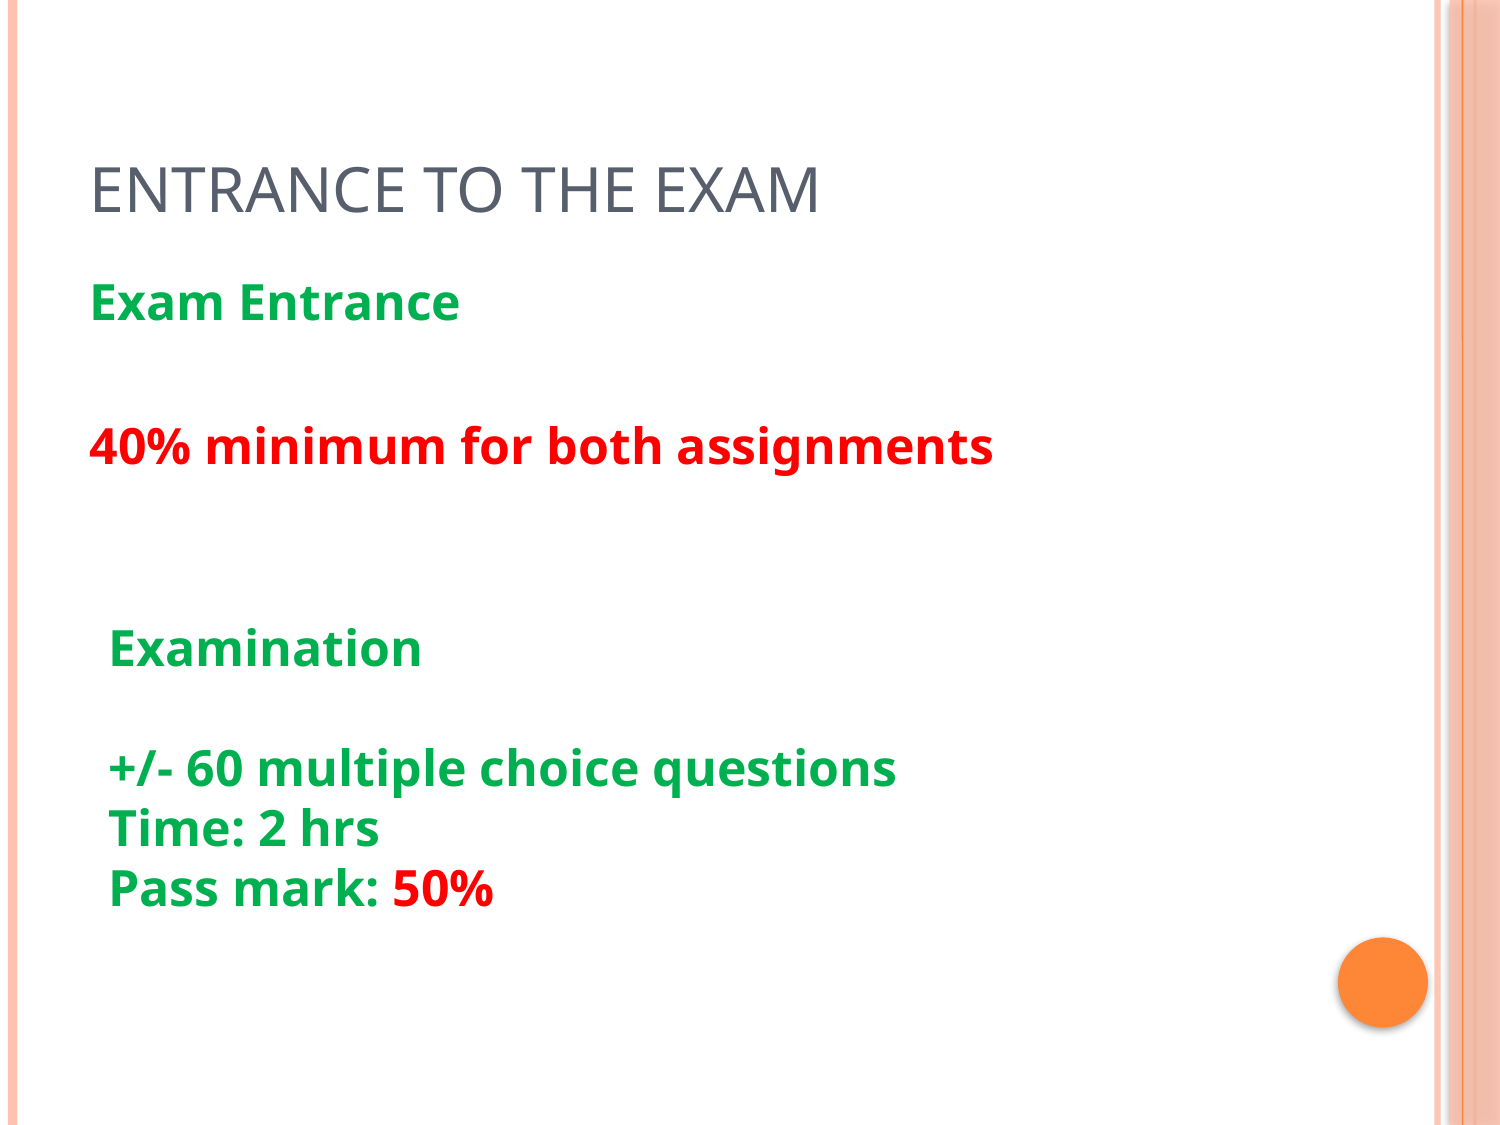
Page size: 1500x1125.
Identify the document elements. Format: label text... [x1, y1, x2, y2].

text_box Examination +/- 60 multiple choice questions Time: 2 hrs Pass mark: 50% [93, 609, 1313, 925]
title Entrance to the Exam [75, 45, 1300, 233]
list Exam Entrance 40% minimum for both assignments [75, 262, 1300, 915]
